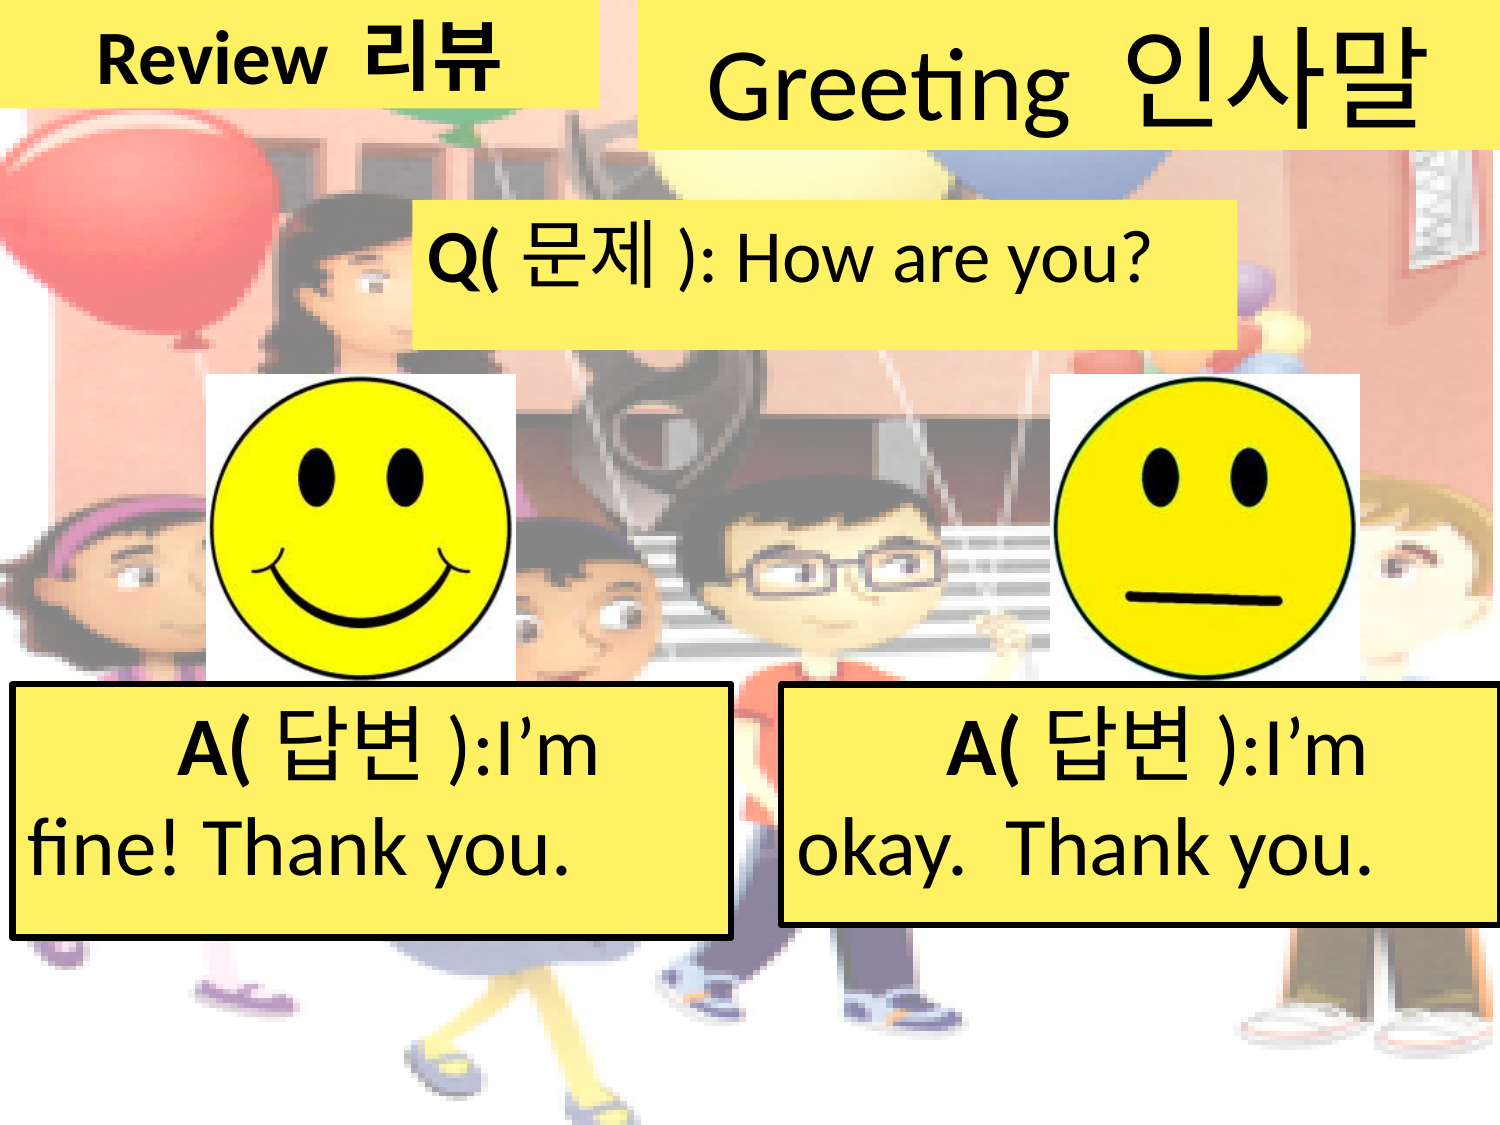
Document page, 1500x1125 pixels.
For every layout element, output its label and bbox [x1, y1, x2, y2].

text_box [12, 374, 732, 938]
picture [0, 0, 1500, 1125]
text_box [780, 374, 1500, 926]
